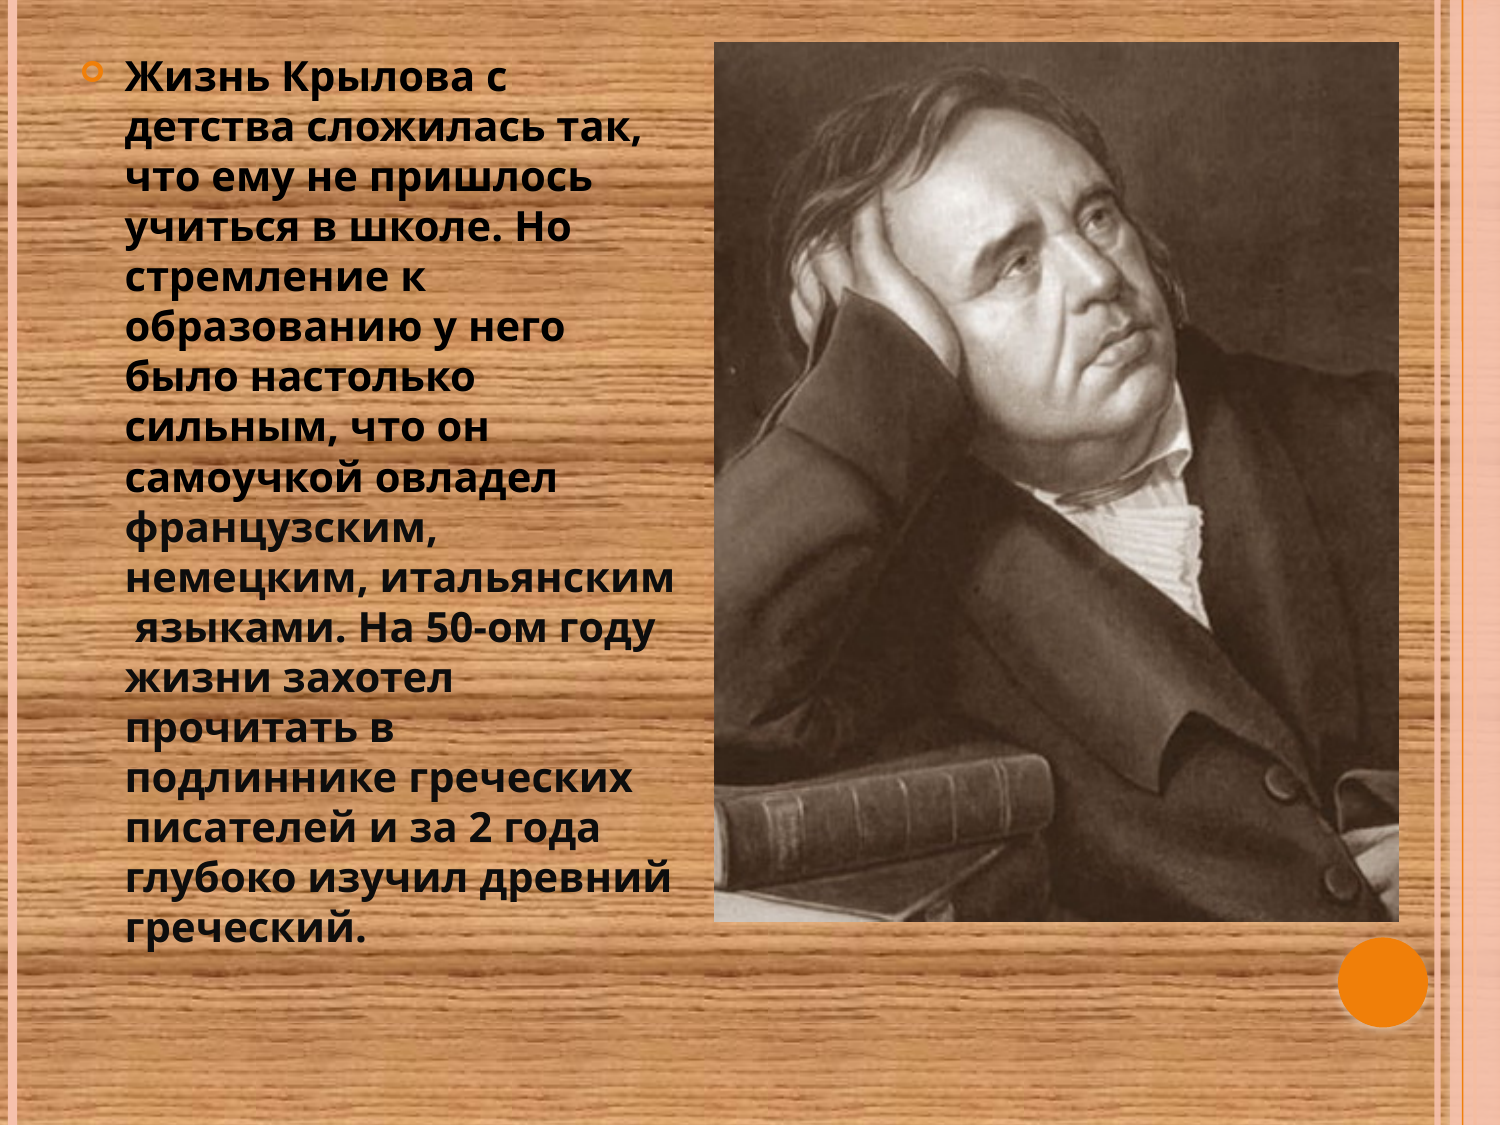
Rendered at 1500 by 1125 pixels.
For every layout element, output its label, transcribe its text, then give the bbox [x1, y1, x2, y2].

list Жизнь Крылова с детства сложилась так, что ему не пришлось учиться в школе. Но стремление к образованию у него было настолько сильным, что он самоучкой овладел французским, немецким, итальянским языками. На 50-ом году жизни захотел прочитать в подлиннике греческих писателей и за 2 года глубоко изучил древний греческий. [64, 42, 691, 1027]
picture [0, 0, 7, 1125]
picture [18, 0, 1434, 1125]
picture [1441, 0, 1449, 1125]
